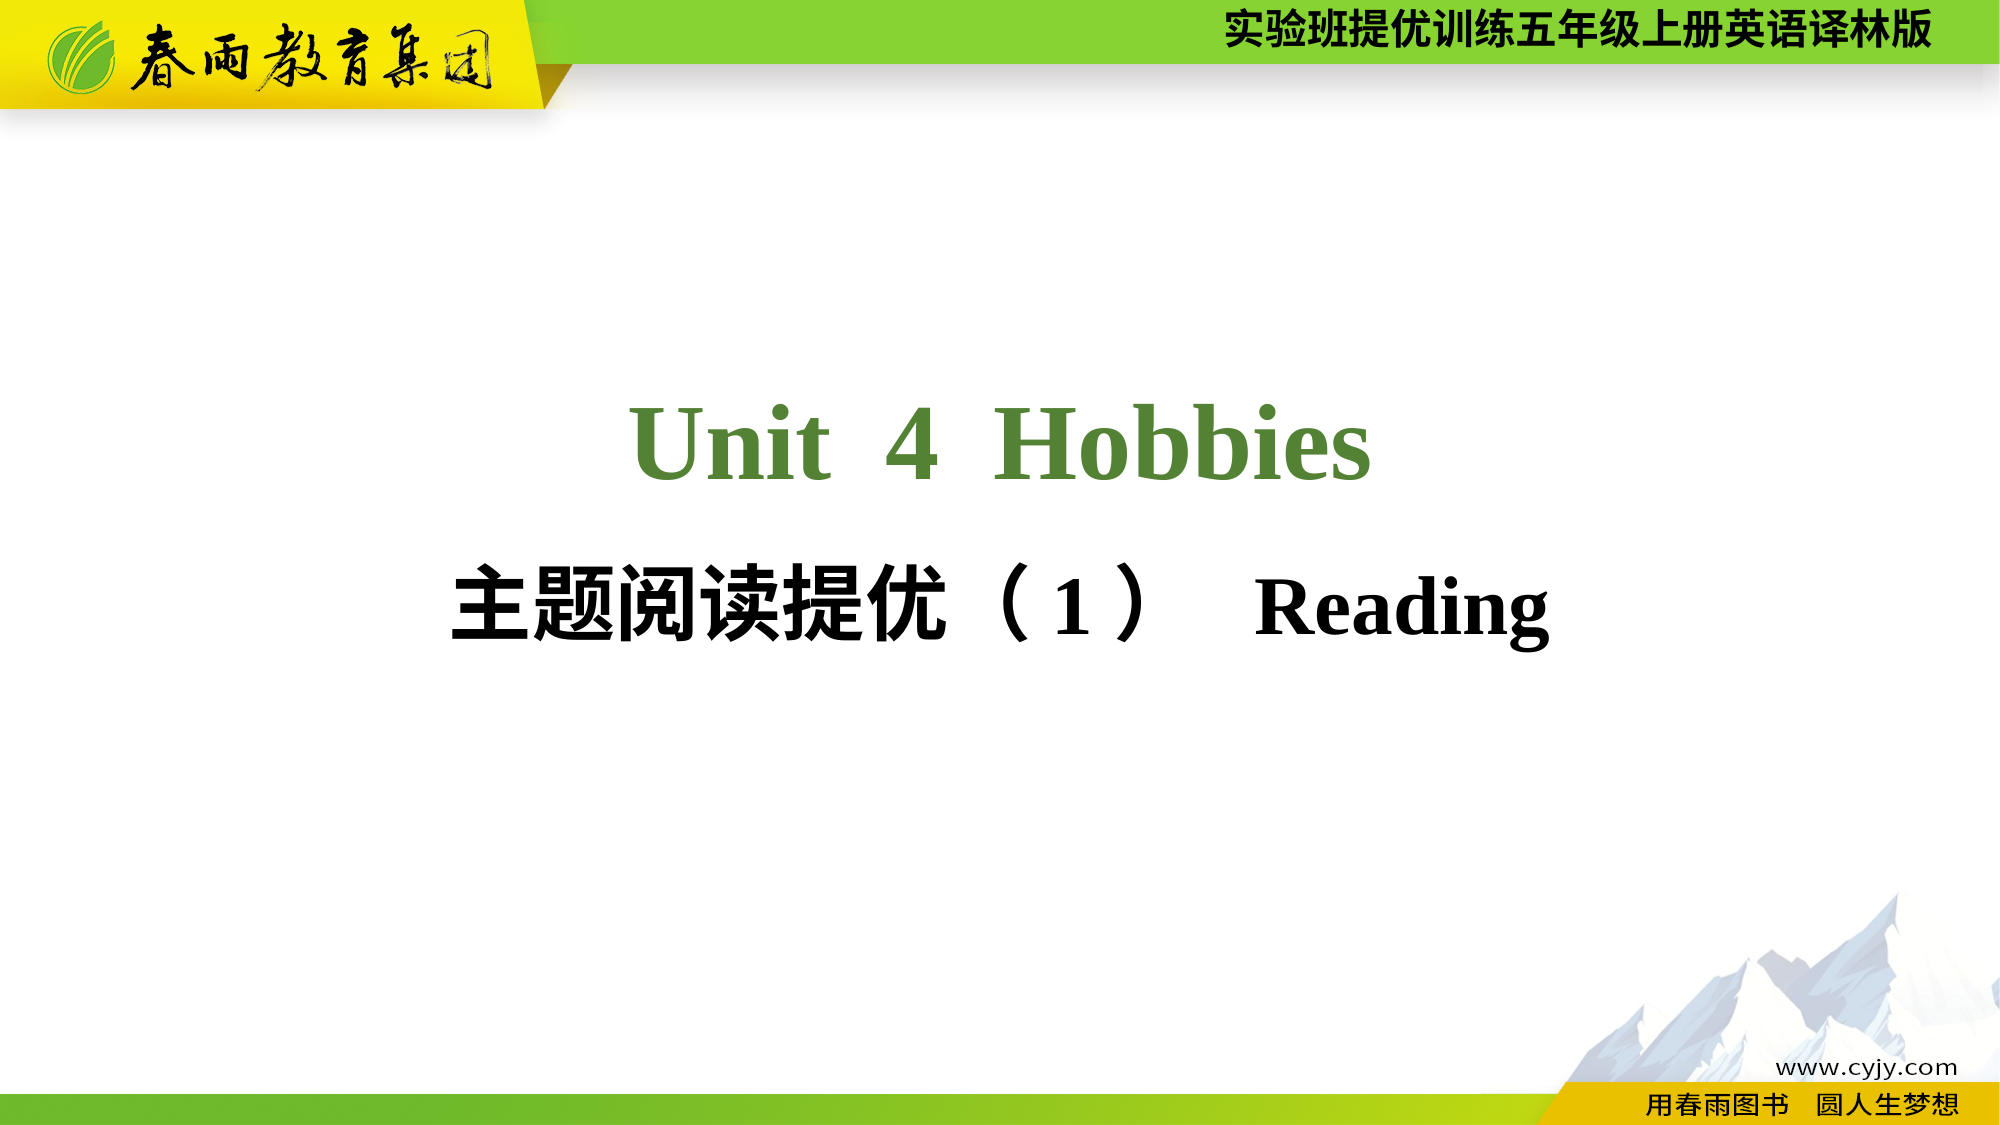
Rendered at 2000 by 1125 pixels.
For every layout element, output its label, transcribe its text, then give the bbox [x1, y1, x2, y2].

picture [0, 0, 2000, 298]
text_box Unit 4 Hobbies 主题阅读提优（1） Reading [0, 298, 2000, 659]
picture [0, 659, 2000, 1125]
